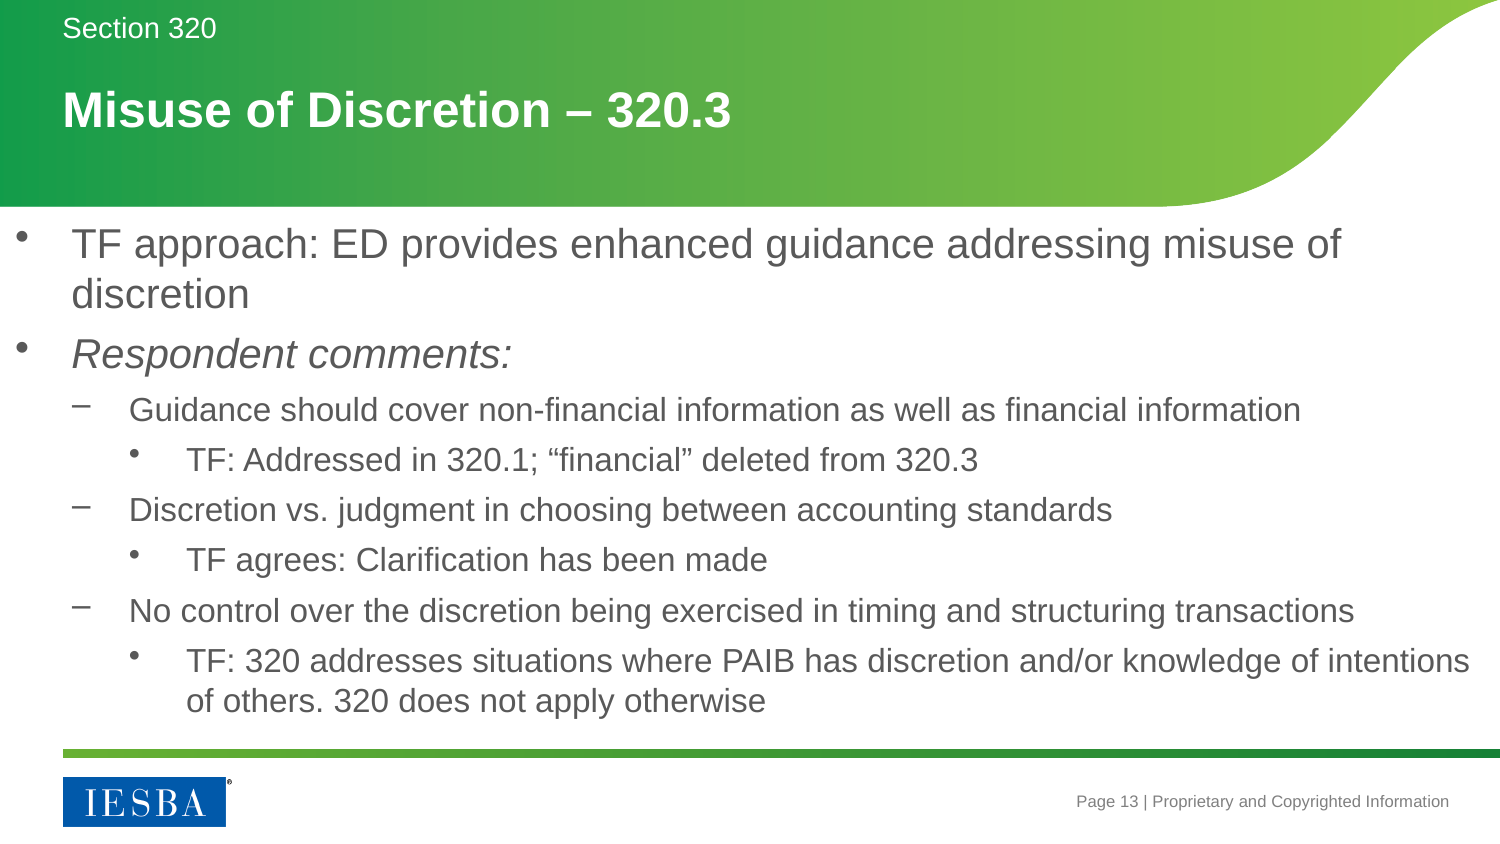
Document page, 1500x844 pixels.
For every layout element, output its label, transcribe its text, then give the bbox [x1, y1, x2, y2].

picture [0, 0, 1500, 207]
title Misuse of Discretion – 320.3 [62, 75, 1300, 141]
subtitle Section 320 [62, 9, 500, 38]
picture [63, 777, 232, 827]
list TF approach: ED provides enhanced guidance addressing misuse of discretion Respondent comments: Guidance should cover non-financial information as well as financial information TF: Addressed in 320.1; “financial” deleted from 320.3 Discretion vs. judgment in choosing between accounting standards TF agrees: Clarification has been made No control over the discretion being exercised in timing and structuring transactions TF: 320 addresses situations where PAIB has discretion and/or knowledge of intentions of others. 320 does not apply otherwise [0, 209, 1500, 747]
